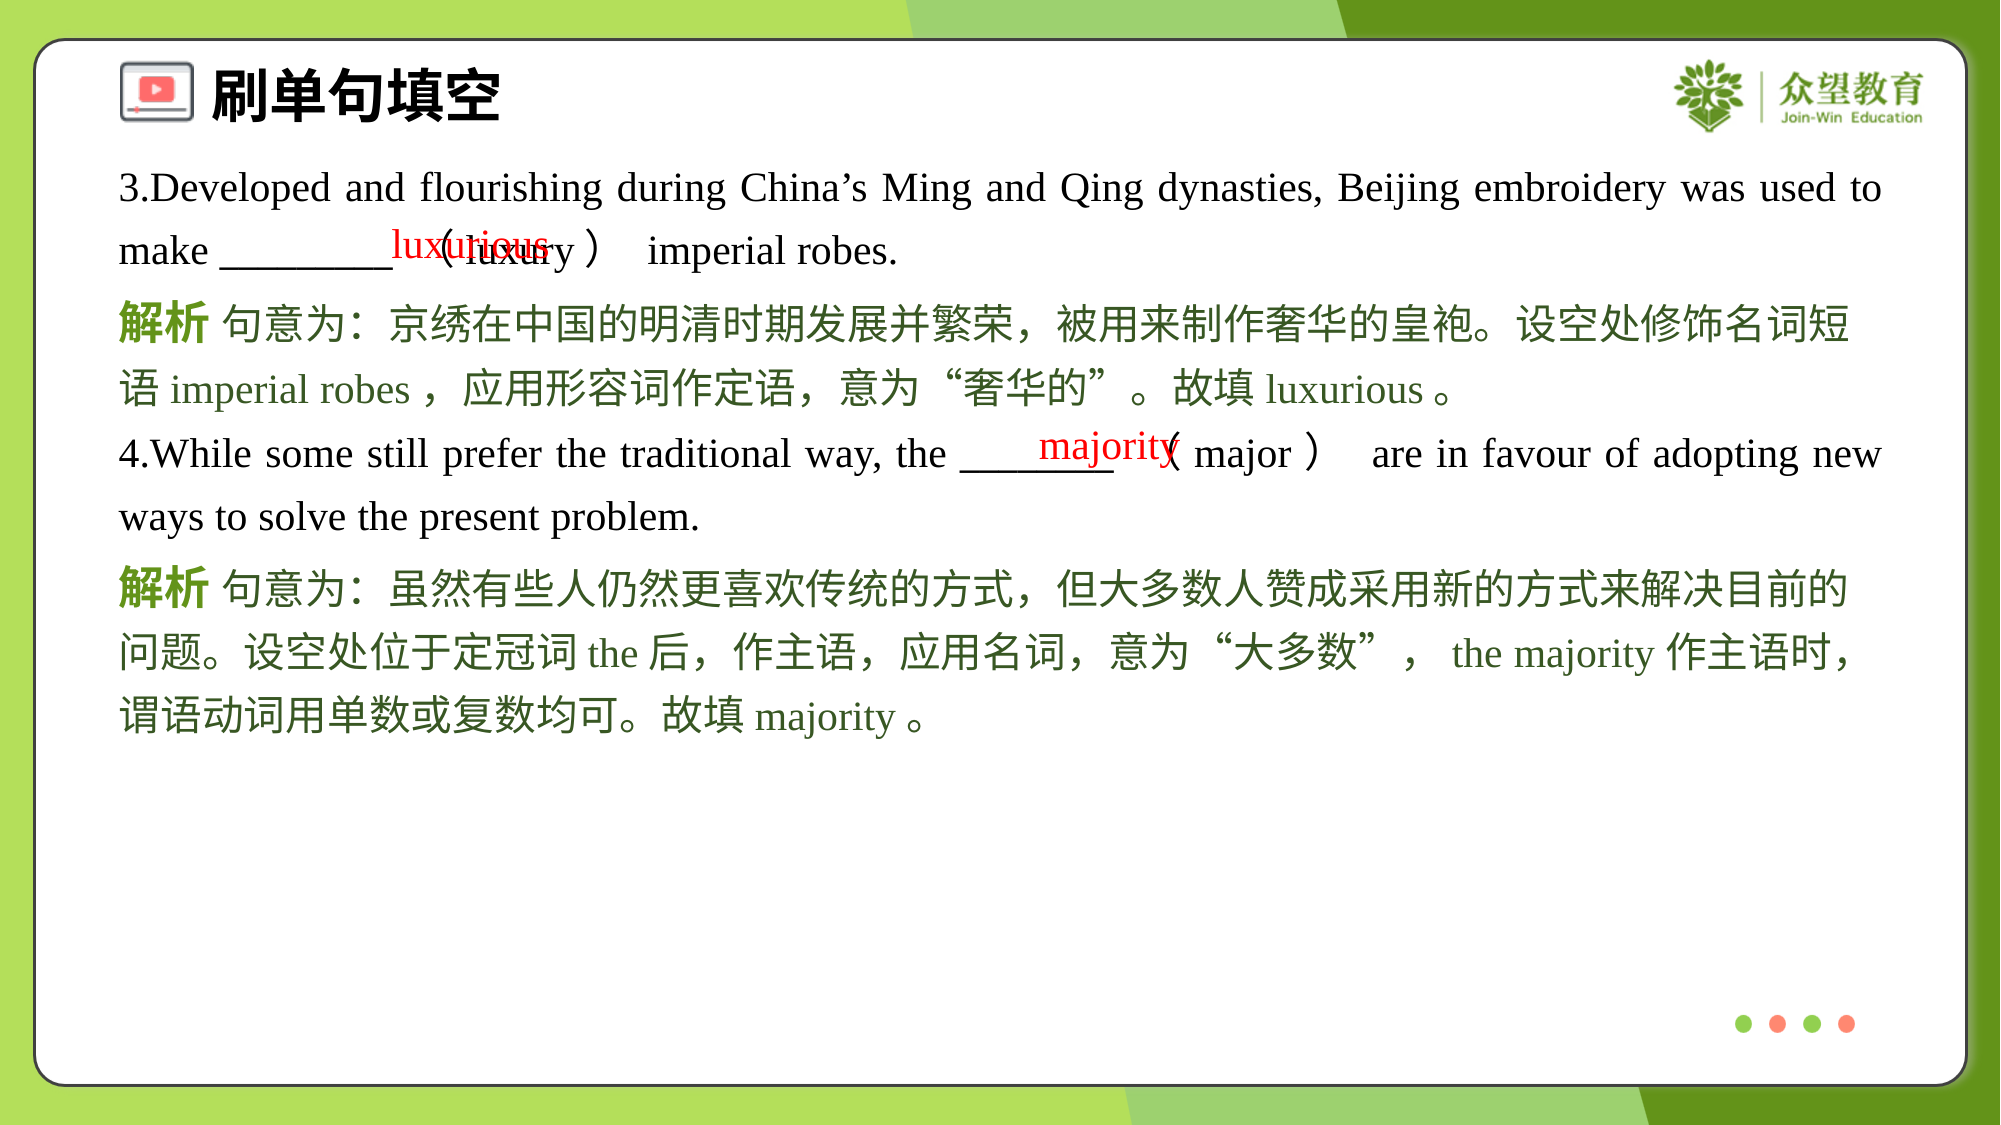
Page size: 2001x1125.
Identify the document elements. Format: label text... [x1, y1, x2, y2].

text_box luxurious [387, 203, 554, 262]
text_box 4.While some still prefer the traditional way, the ________ （major） are in favour of adopting new ways to solve the present problem. [118, 413, 1883, 534]
text_box 解析 句意为：京绣在中国的明清时期发展并繁荣，被用来制作奢华的皇袍。设空处修饰名词短语imperial robes，应用形容词作定语，意为“奢华的”。故填luxurious。 [118, 280, 1883, 407]
text_box 3.Developed and flourishing during China’s Ming and Qing dynasties, Beijing embroidery was used to make _________ （luxury） imperial robes. [118, 147, 1883, 268]
picture [0, 0, 2000, 1125]
text_box 解析 句意为：虽然有些人仍然更喜欢传统的方式，但大多数人赞成采用新的方式来解决目前的问题。设空处位于定冠词the后，作主语，应用名词，意为“大多数”，the majority作主语时，谓语动词用单数或复数均可。故填majority。 [118, 544, 1883, 734]
text_box majority [1034, 405, 1185, 463]
